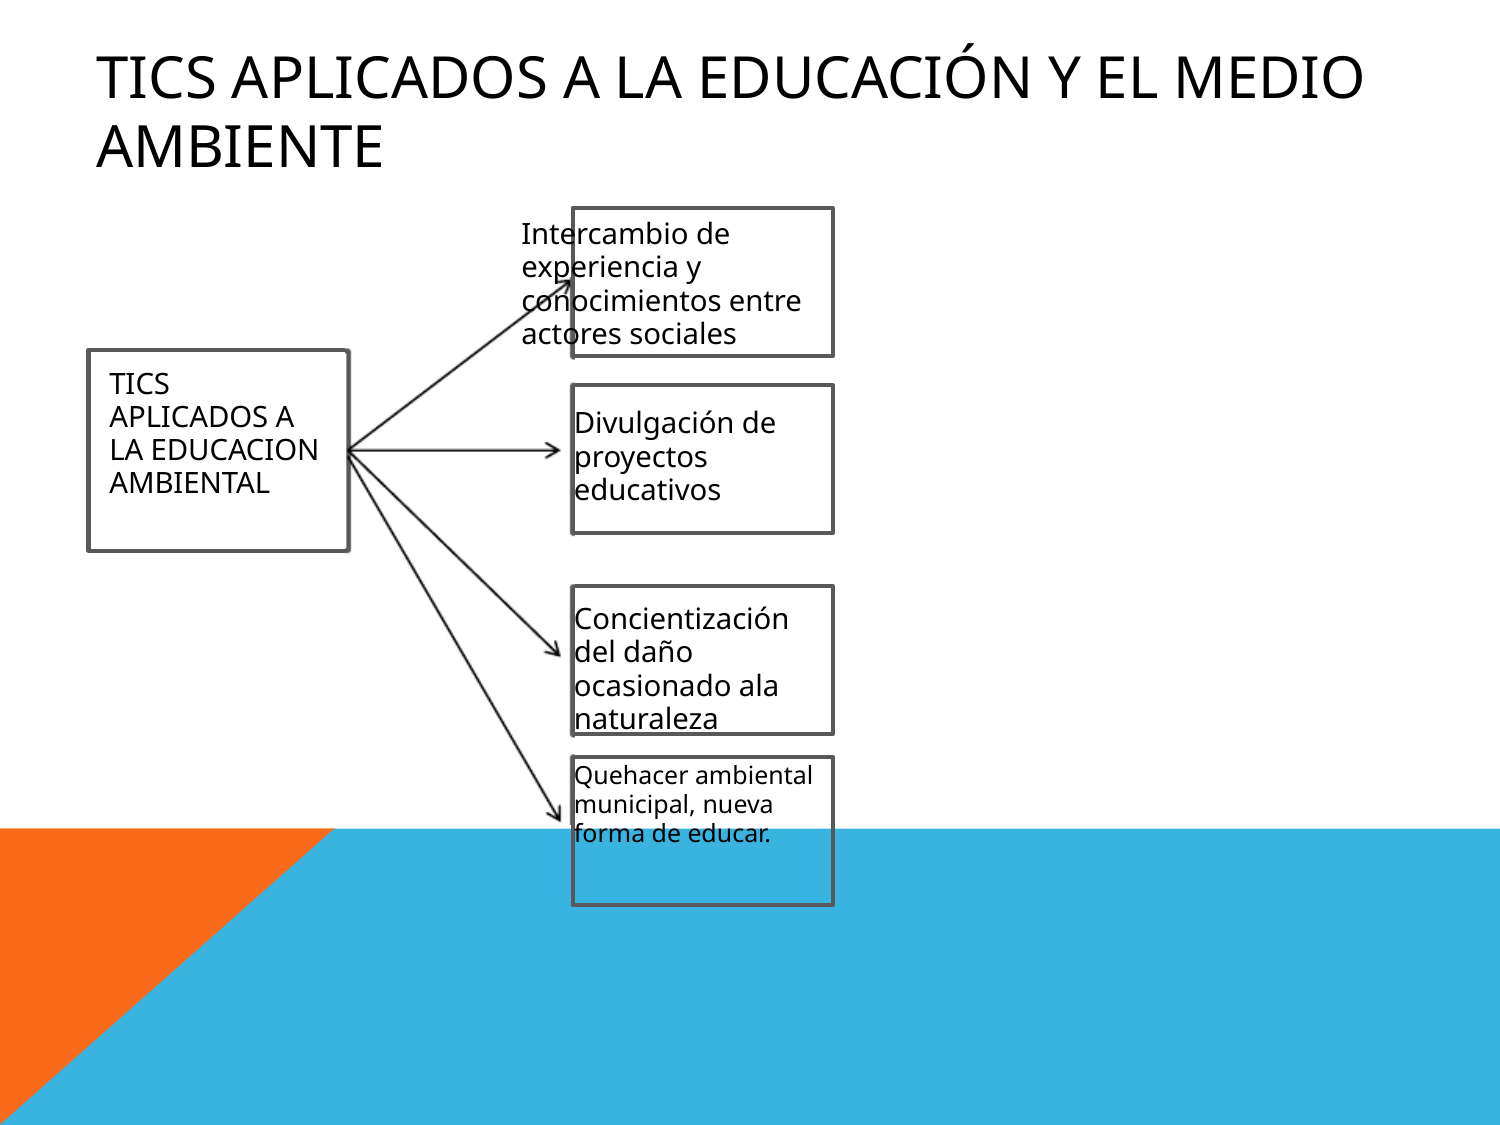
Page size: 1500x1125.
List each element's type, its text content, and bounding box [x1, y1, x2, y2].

text_box [0, 826, 1500, 1125]
text_box [571, 755, 835, 907]
text_box [0, 0, 1500, 826]
text_box TICS APLICADOS A LA EDUCACIÓN Y EL MEDIO AMBIENTE Intercambio de experiencia y conocimientos entre actores sociales [96, 47, 1367, 360]
text_box [814, 584, 835, 736]
text_box TICS APLICADOS A LA EDUCACION AMBIENTAL [109, 368, 320, 508]
text_box [580, 383, 835, 535]
text_box [86, 348, 340, 553]
text_box Divulgación de proyectos educativos Concientización del daño ocasionado ala naturaleza Quehacer ambiental municipal, nueva forma de educar. [573, 408, 814, 856]
text_box [0, 826, 333, 1120]
picture [345, 276, 576, 826]
